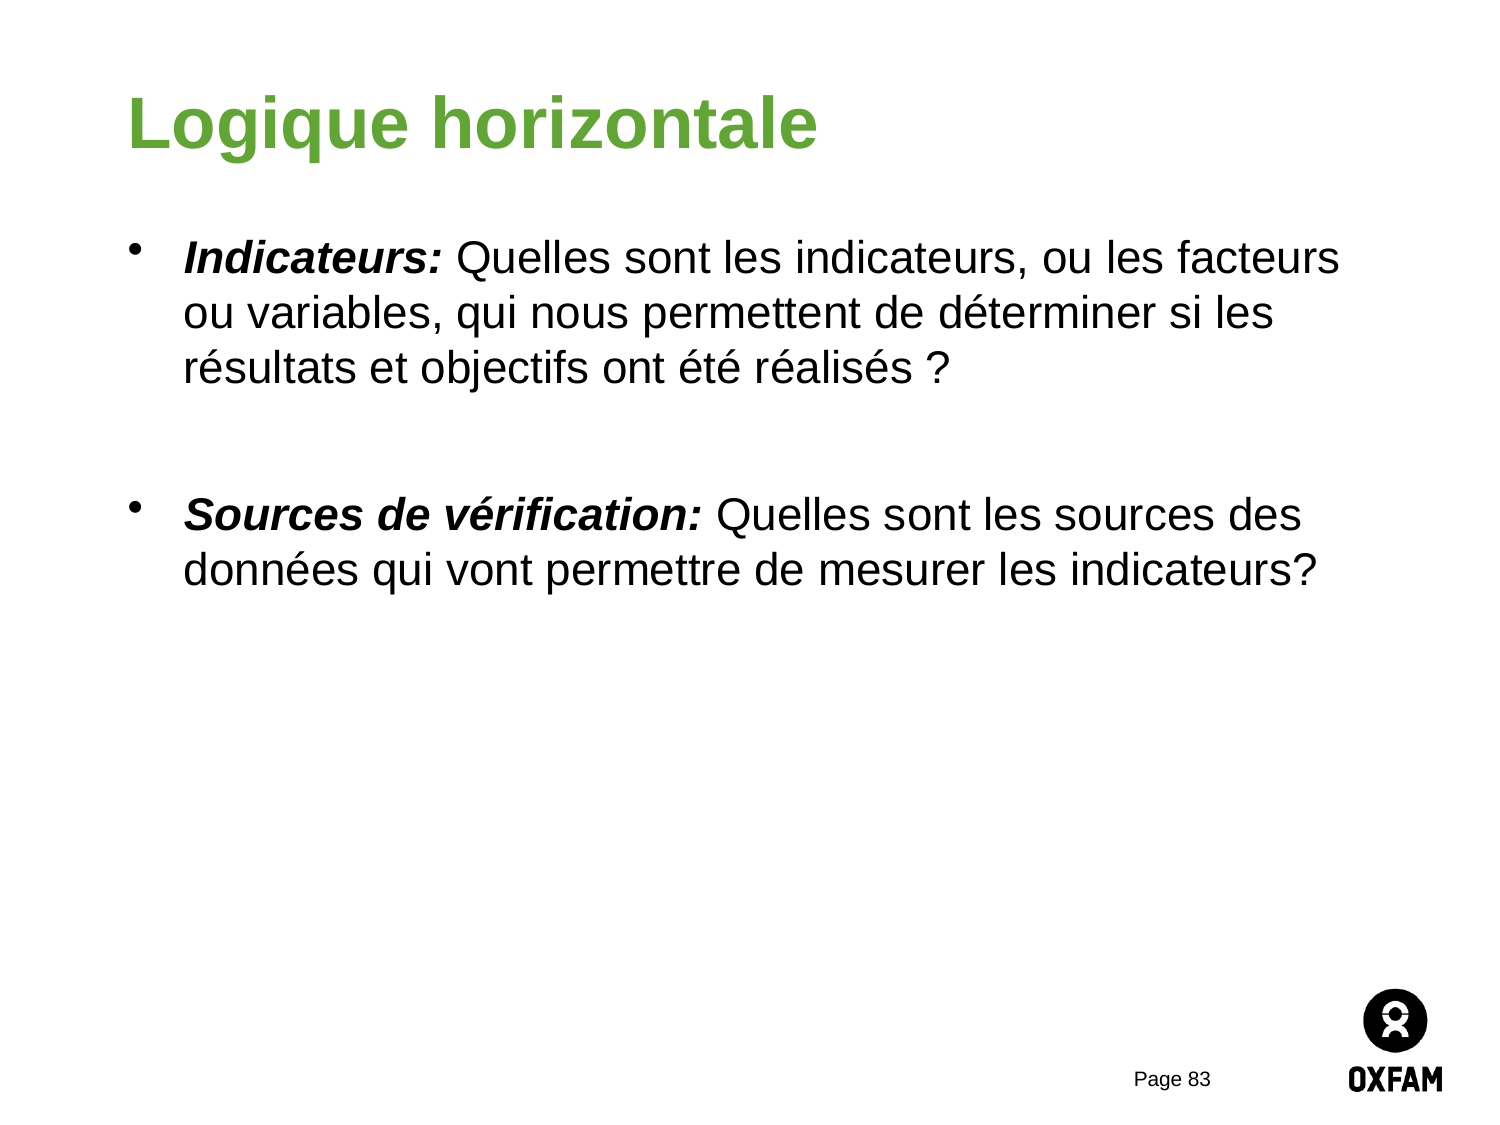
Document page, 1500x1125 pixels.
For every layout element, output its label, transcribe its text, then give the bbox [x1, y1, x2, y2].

text_box Logique horizontale [112, 66, 1400, 173]
picture [1345, 985, 1445, 1095]
text_box Indicateurs: Quelles sont les indicateurs, ou les facteurs ou variables, qui nous permettent de déterminer si les résultats et objectifs ont été réalisés ? Sources de vérification: Quelles sont les sources des données qui vont permettre de mesurer les indicateurs? [112, 220, 1400, 976]
